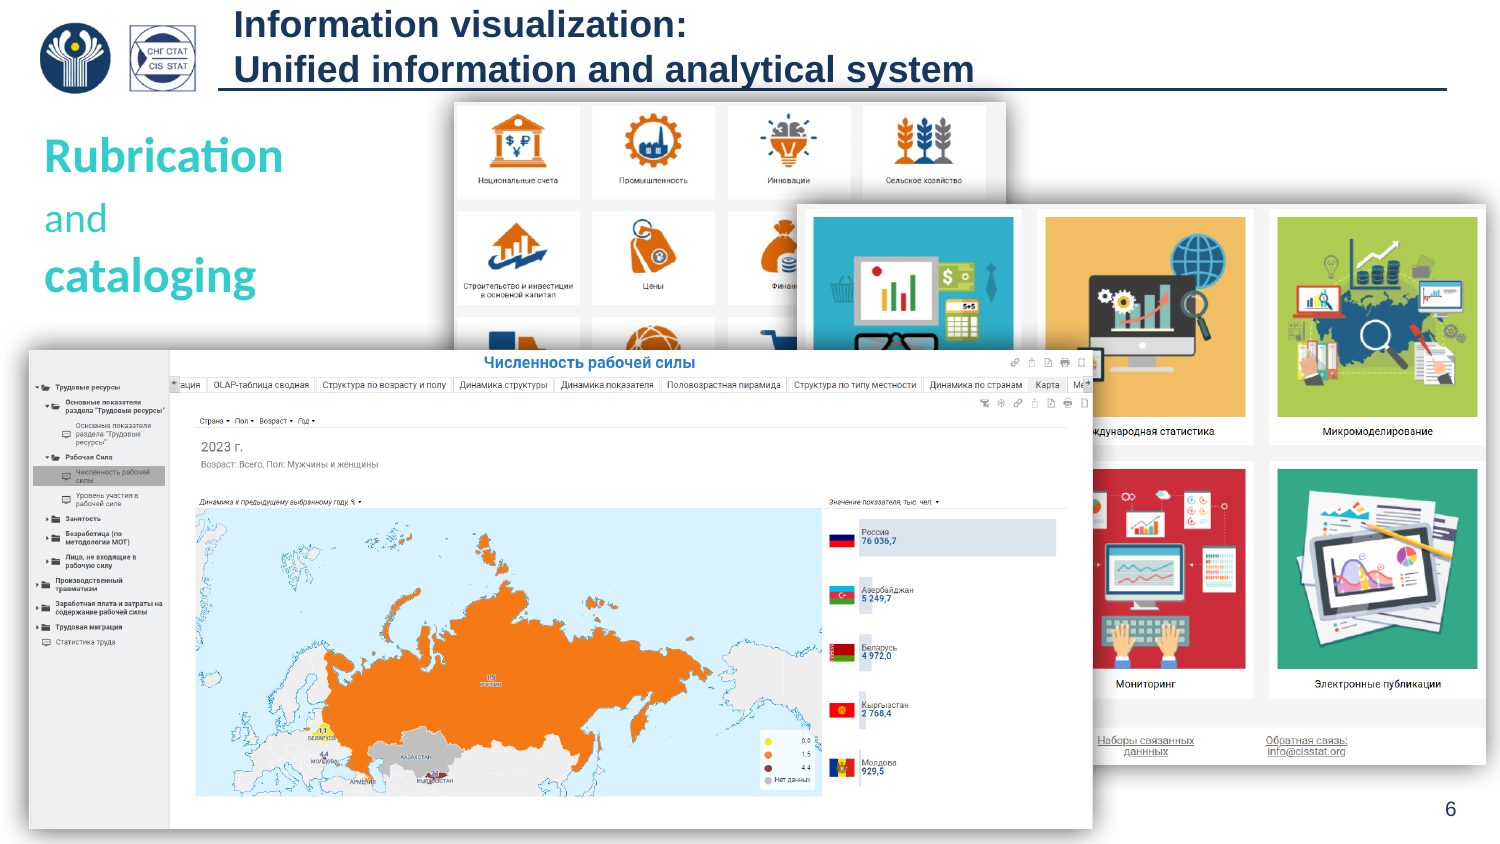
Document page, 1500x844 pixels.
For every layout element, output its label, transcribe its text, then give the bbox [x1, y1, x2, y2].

picture [0, 0, 296, 190]
title Information visualization: Unified information and analytical system [218, 0, 1447, 90]
picture [29, 102, 1486, 830]
text_box Rubrication and cataloging [29, 114, 449, 310]
